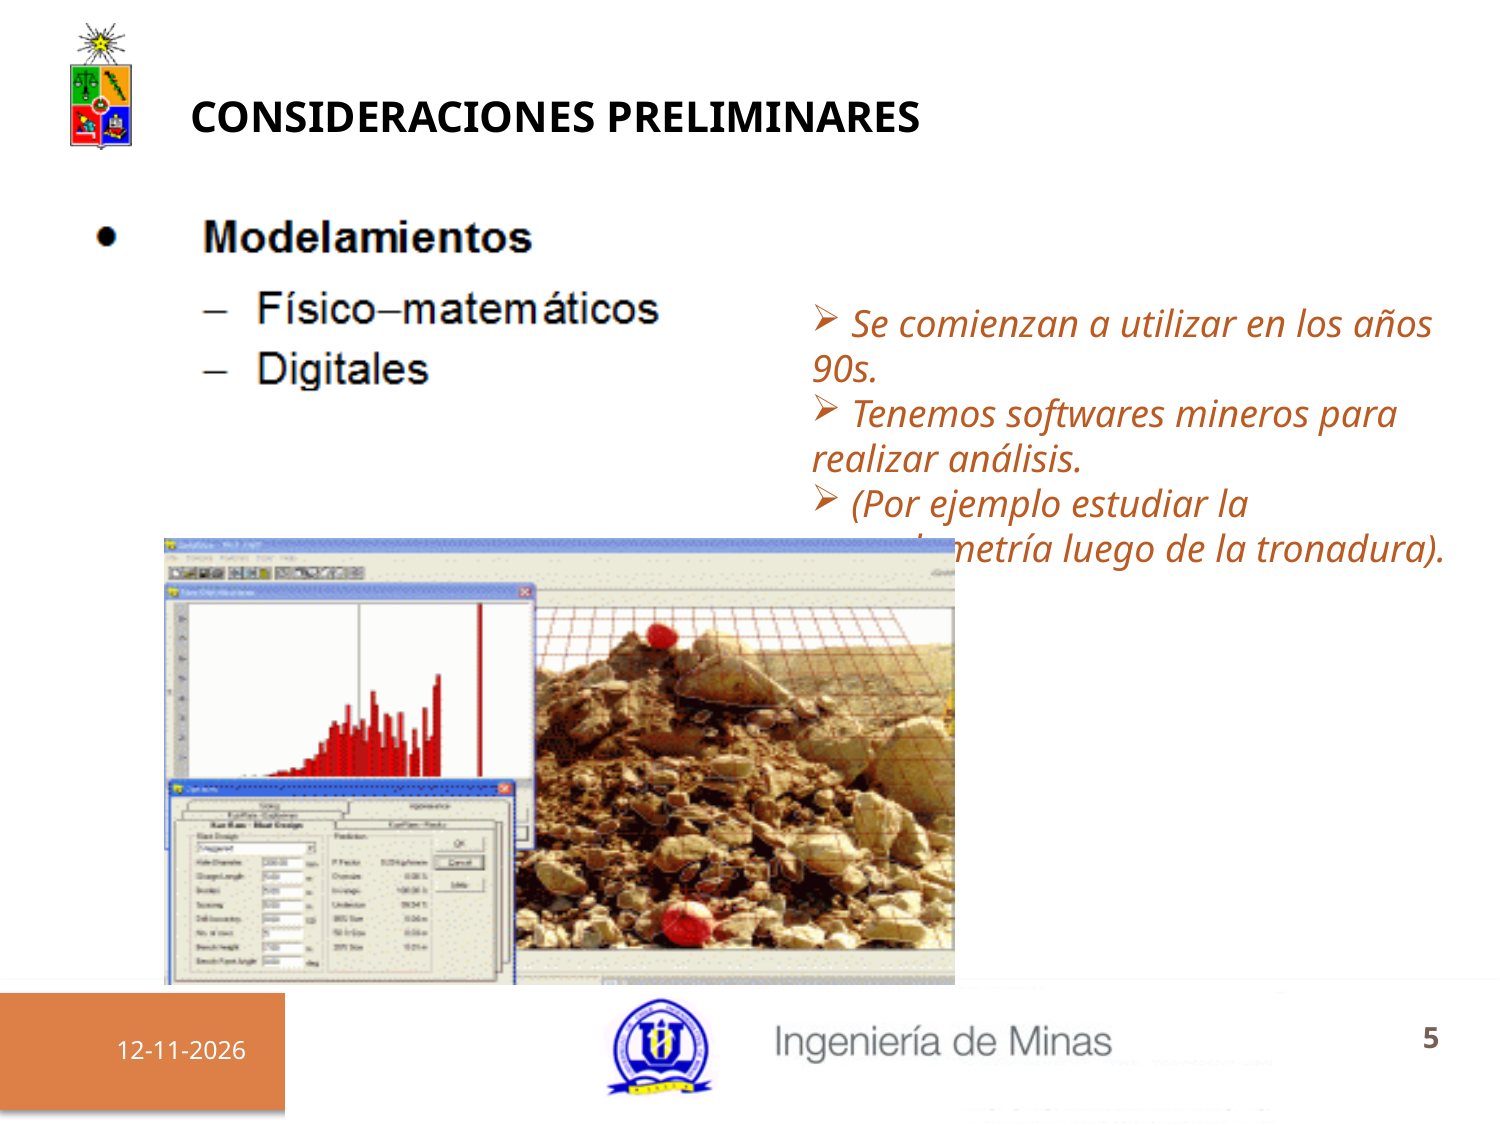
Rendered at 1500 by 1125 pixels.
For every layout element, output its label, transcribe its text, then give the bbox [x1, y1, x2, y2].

picture [93, 210, 704, 403]
text_box Se comienzan a utilizar en los años 90s. Tenemos softwares mineros para realizar análisis. (Por ejemplo estudiar la granulometría luego de la tronadura). [796, 292, 1465, 578]
text_box Consideraciones preliminares [175, 81, 1266, 148]
picture [69, 23, 132, 151]
picture [163, 538, 1500, 1125]
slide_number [12, 995, 279, 1108]
